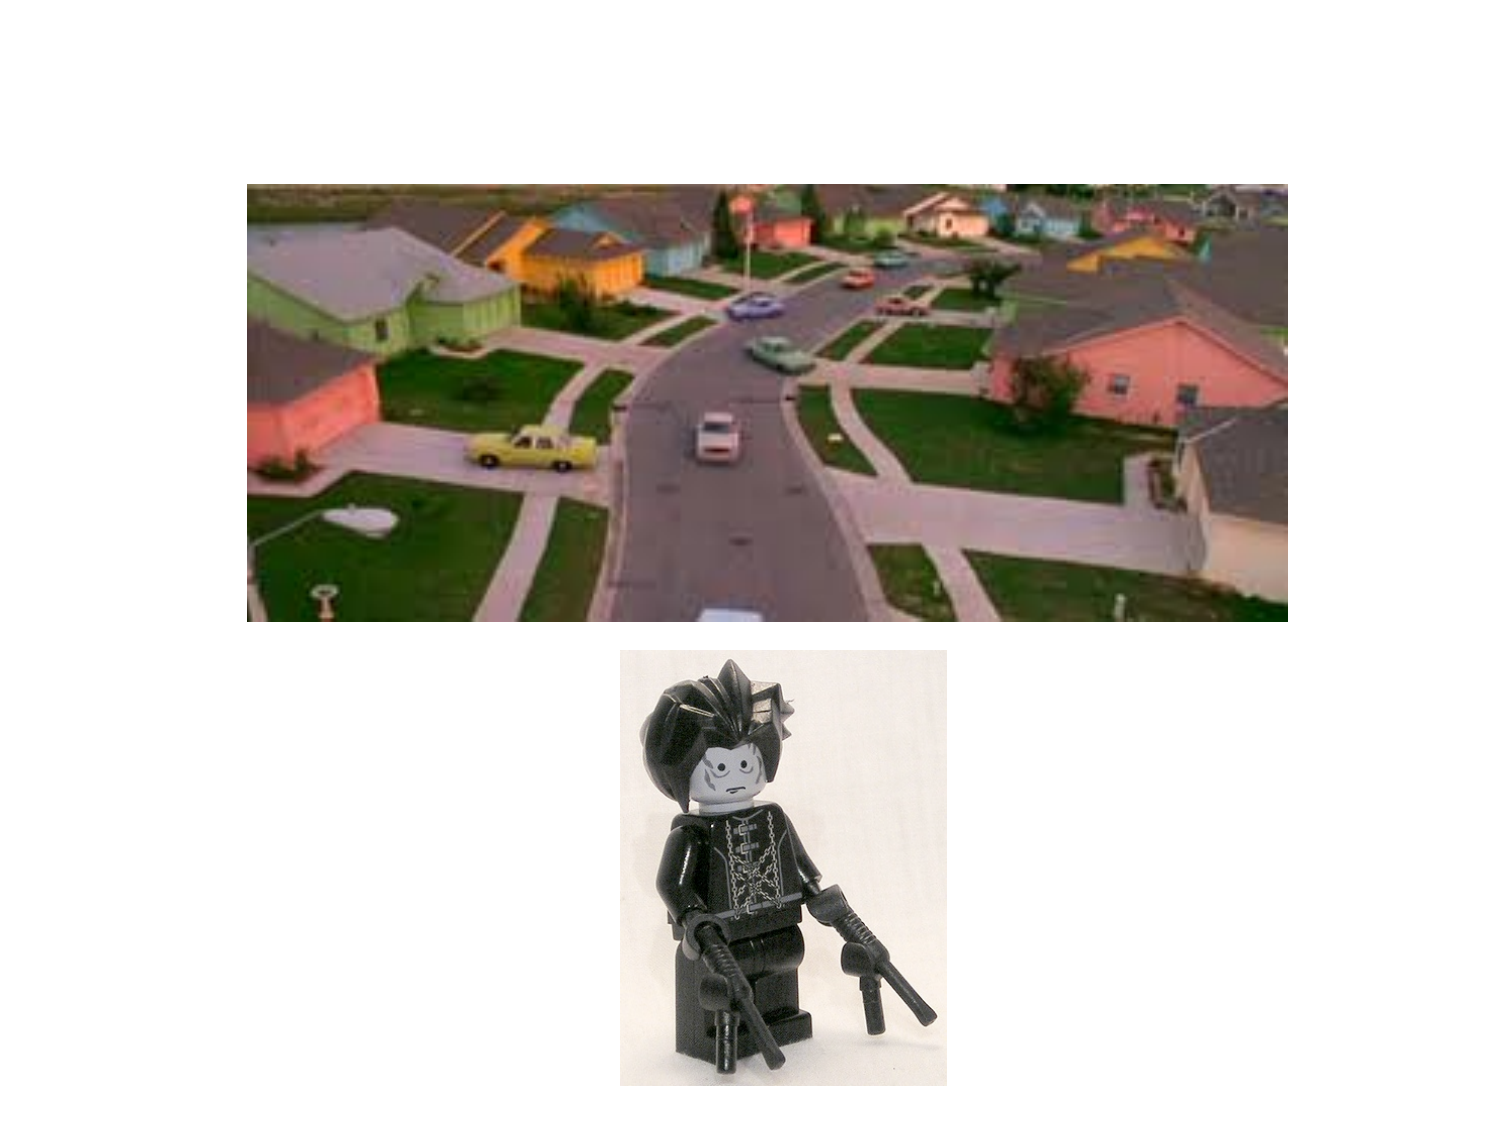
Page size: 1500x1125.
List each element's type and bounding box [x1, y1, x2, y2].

picture [247, 184, 1288, 622]
picture [619, 650, 947, 1087]
